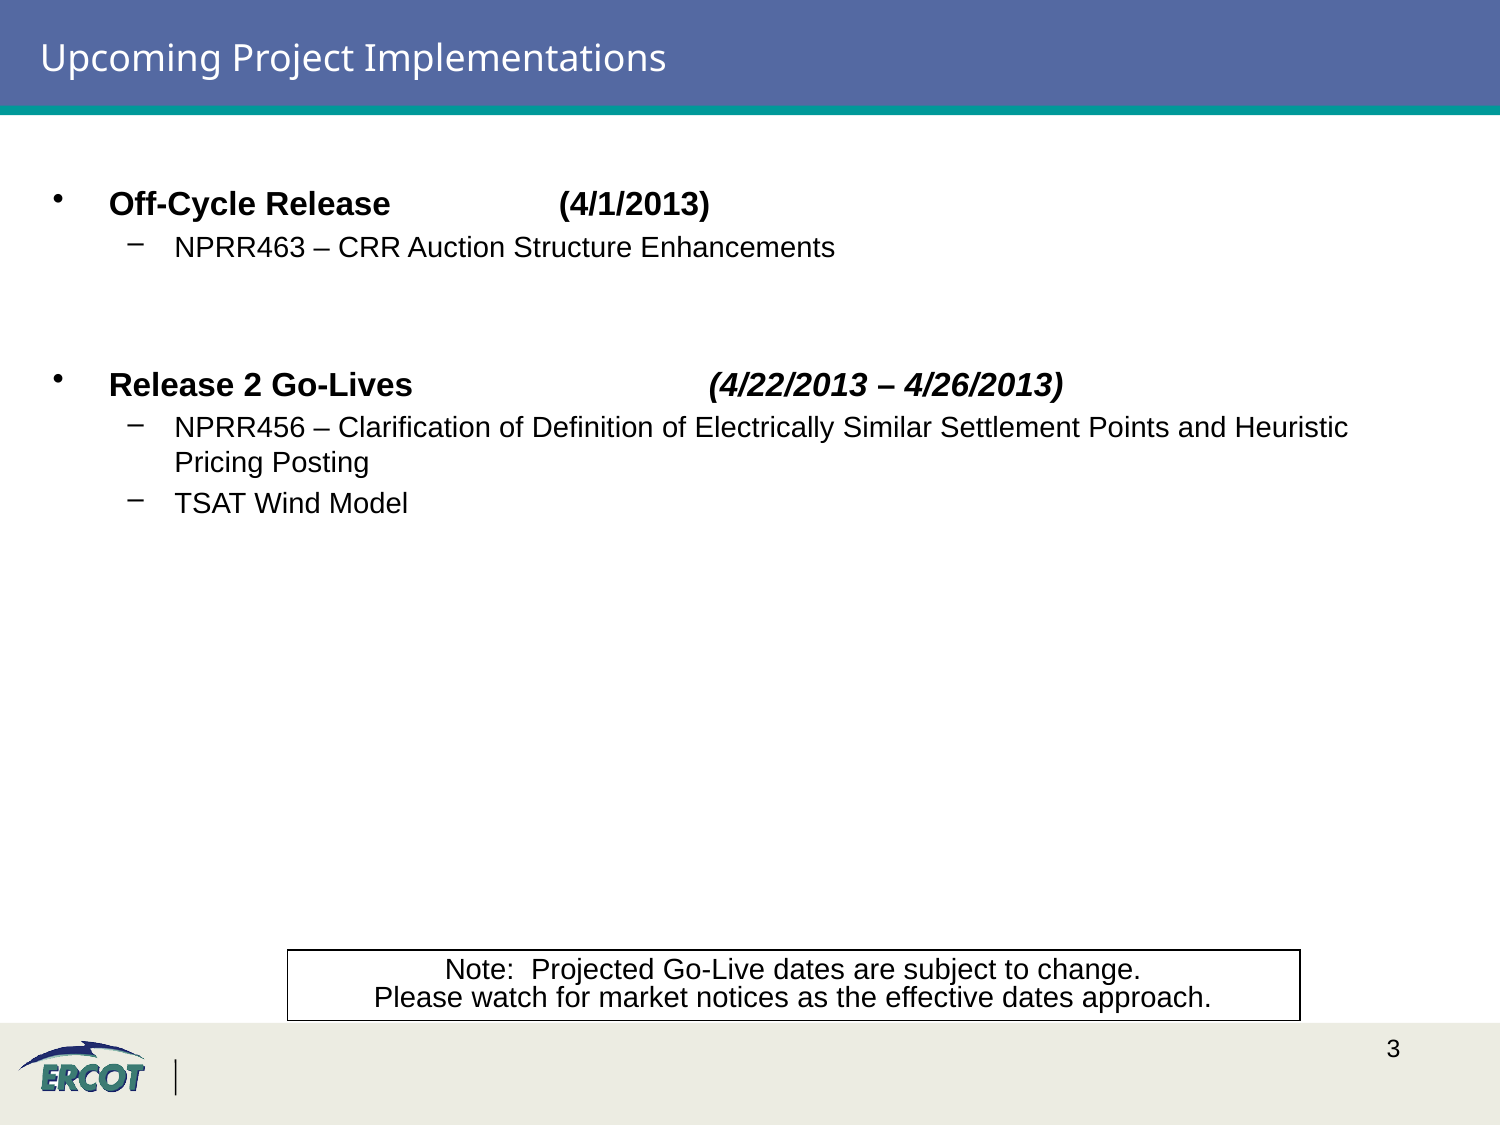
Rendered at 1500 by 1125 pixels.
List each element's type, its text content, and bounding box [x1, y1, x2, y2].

list Off-Cycle Release (4/1/2013) NPRR463 – CRR Auction Structure Enhancements Release 2 Go-Lives (4/22/2013 – 4/26/2013) NPRR456 – Clarification of Definition of Electrically Similar Settlement Points and Heuristic Pricing Posting TSAT Wind Model [37, 174, 1463, 750]
picture [10, 1031, 151, 1111]
title Upcoming Project Implementations [24, 0, 1175, 113]
text_box Note: Projected Go-Live dates are subject to change. Please watch for market notices as the effective dates approach. [287, 949, 1300, 1021]
